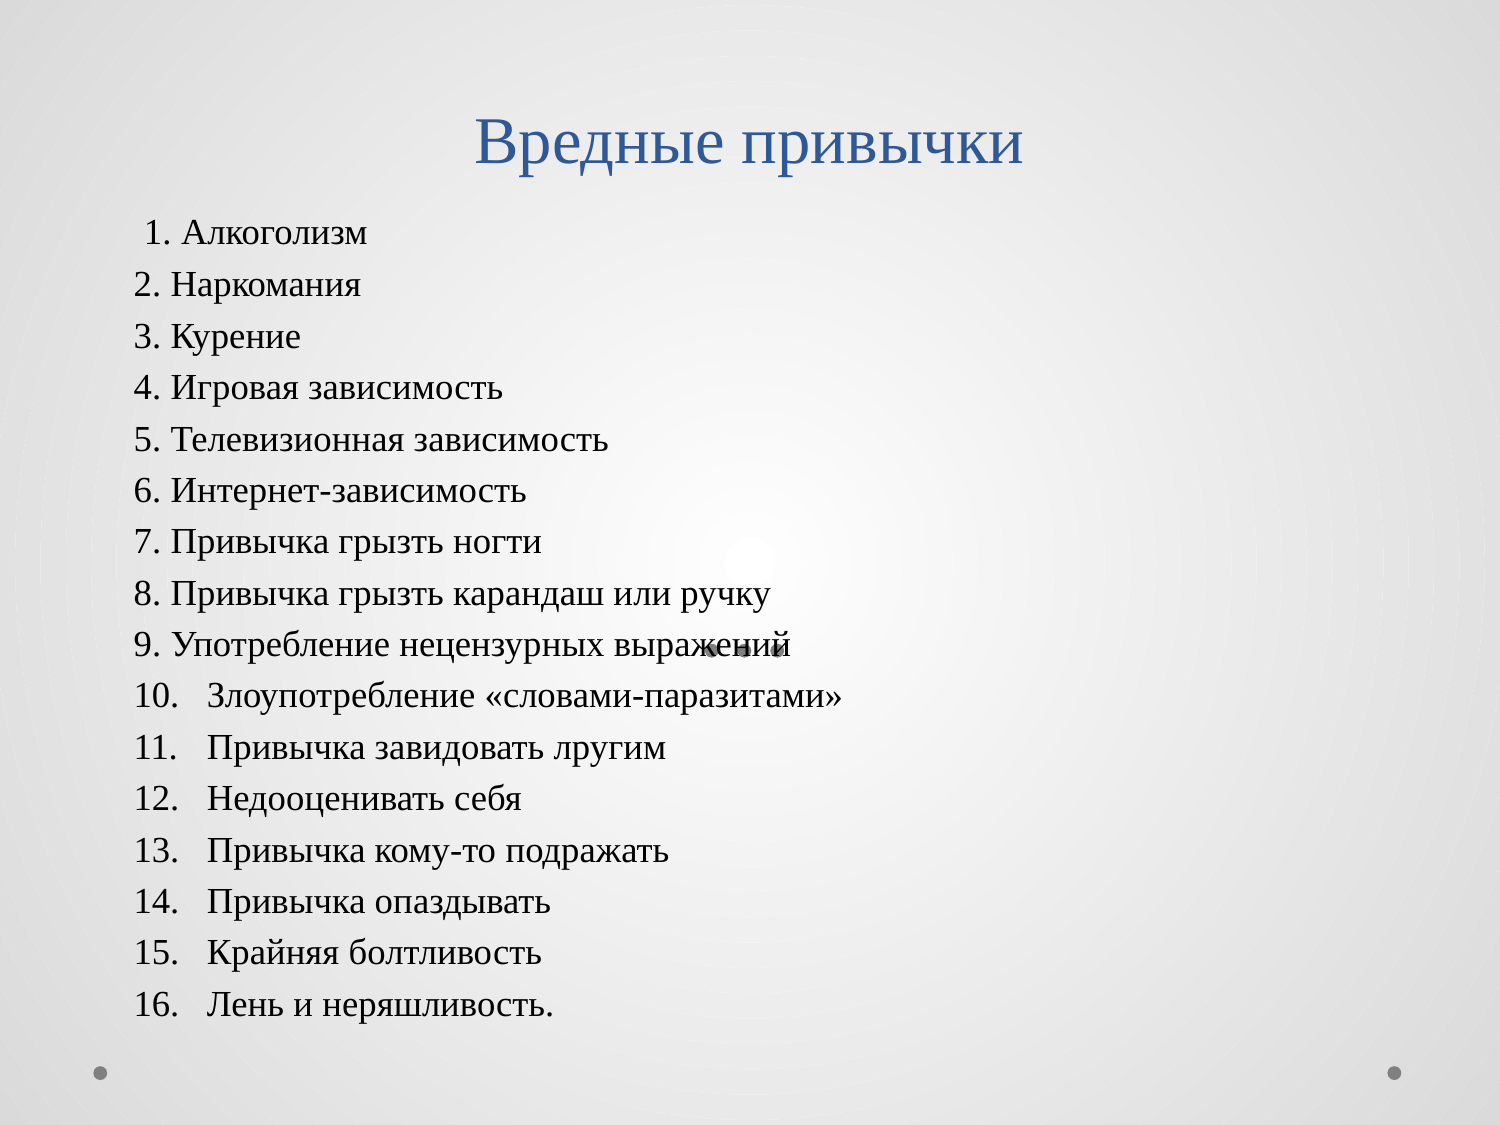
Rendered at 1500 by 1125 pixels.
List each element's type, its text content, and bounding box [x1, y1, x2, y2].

list 1. Алкоголизм 2. Наркомания 3. Курение 4. Игровая зависимость 5. Телевизионная зависимость 6. Интернет-зависимость 7. Привычка грызть ногти 8. Привычка грызть карандаш или ручку 9. Употребление нецензурных выражений Злоупотребление «словами-паразитами» Привычка завидовать лругим Недооценивать себя Привычка кому-то подражать Привычка опаздывать Крайняя болтливость Лень и неряшливость. [118, 196, 1394, 1035]
title Вредные привычки [112, 66, 1388, 185]
